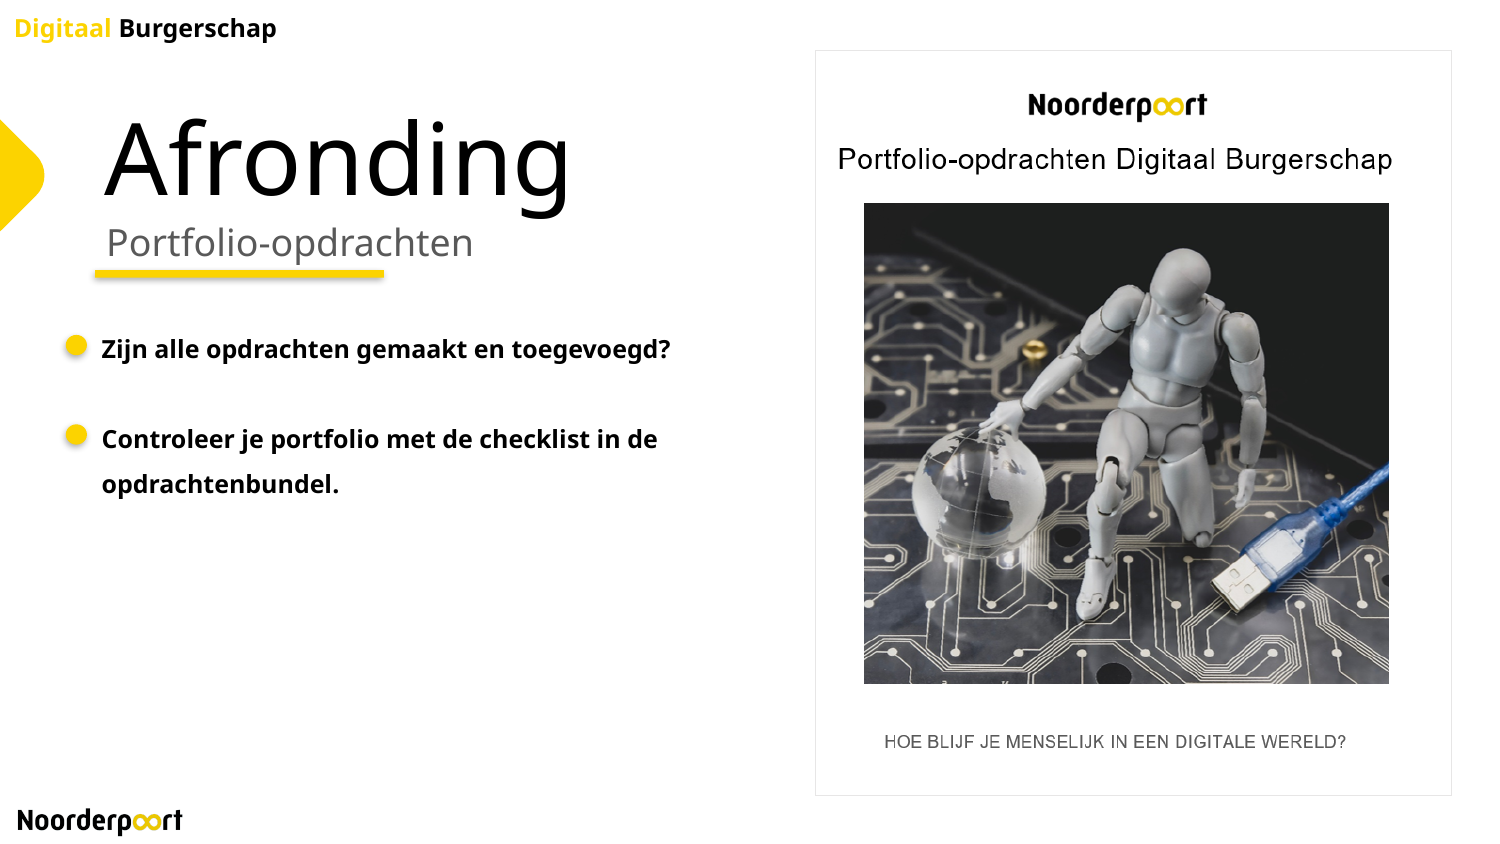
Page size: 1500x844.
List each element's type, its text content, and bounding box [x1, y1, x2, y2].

text_box Digitaal Burgerschap [0, 4, 314, 50]
picture [16, 807, 183, 838]
text_box [0, 119, 45, 232]
text_box Afronding [89, 88, 685, 223]
text_box [94, 269, 385, 278]
picture [815, 49, 1452, 796]
text_box Zijn alle opdrachten gemaakt en toegevoegd? Controleer je portfolio met de checklist in de opdrachtenbundel. [86, 311, 772, 551]
text_box [65, 423, 88, 446]
text_box [65, 334, 88, 356]
text_box [0, 99, 47, 215]
text_box Portfolio-opdrachten [91, 211, 584, 271]
